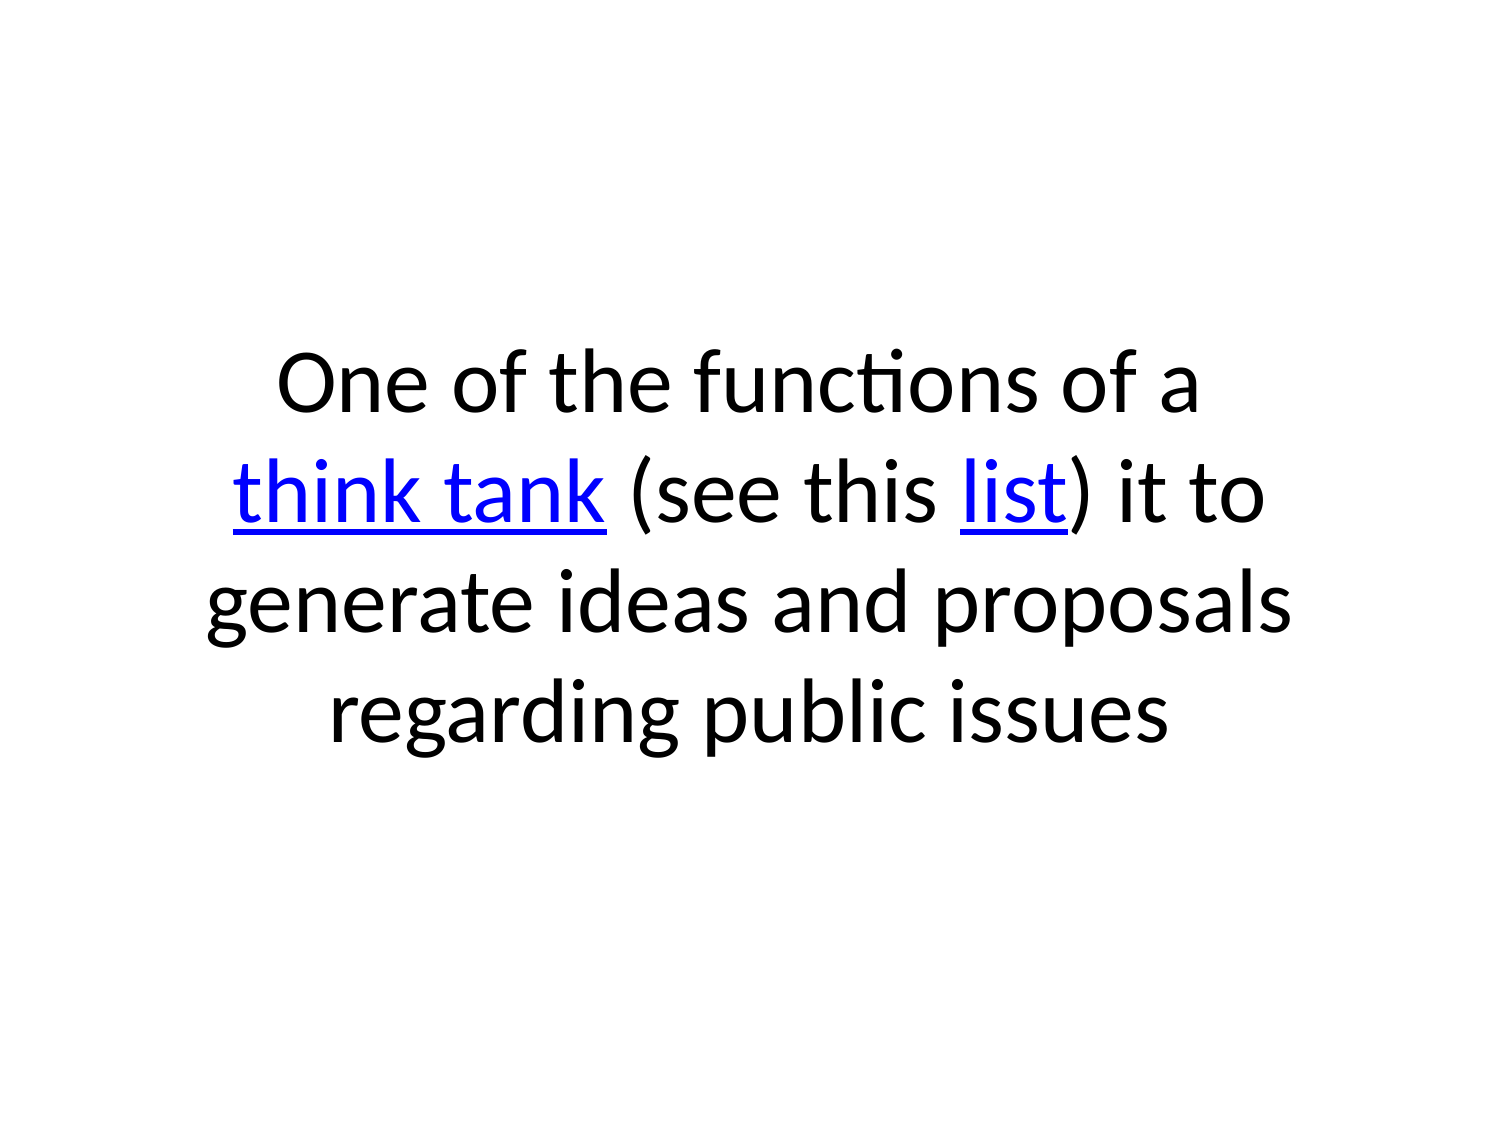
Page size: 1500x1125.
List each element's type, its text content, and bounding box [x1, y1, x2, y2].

title One of the functions of a think tank (see this list) it to generate ideas and proposals regarding public issues [75, 45, 1425, 1038]
